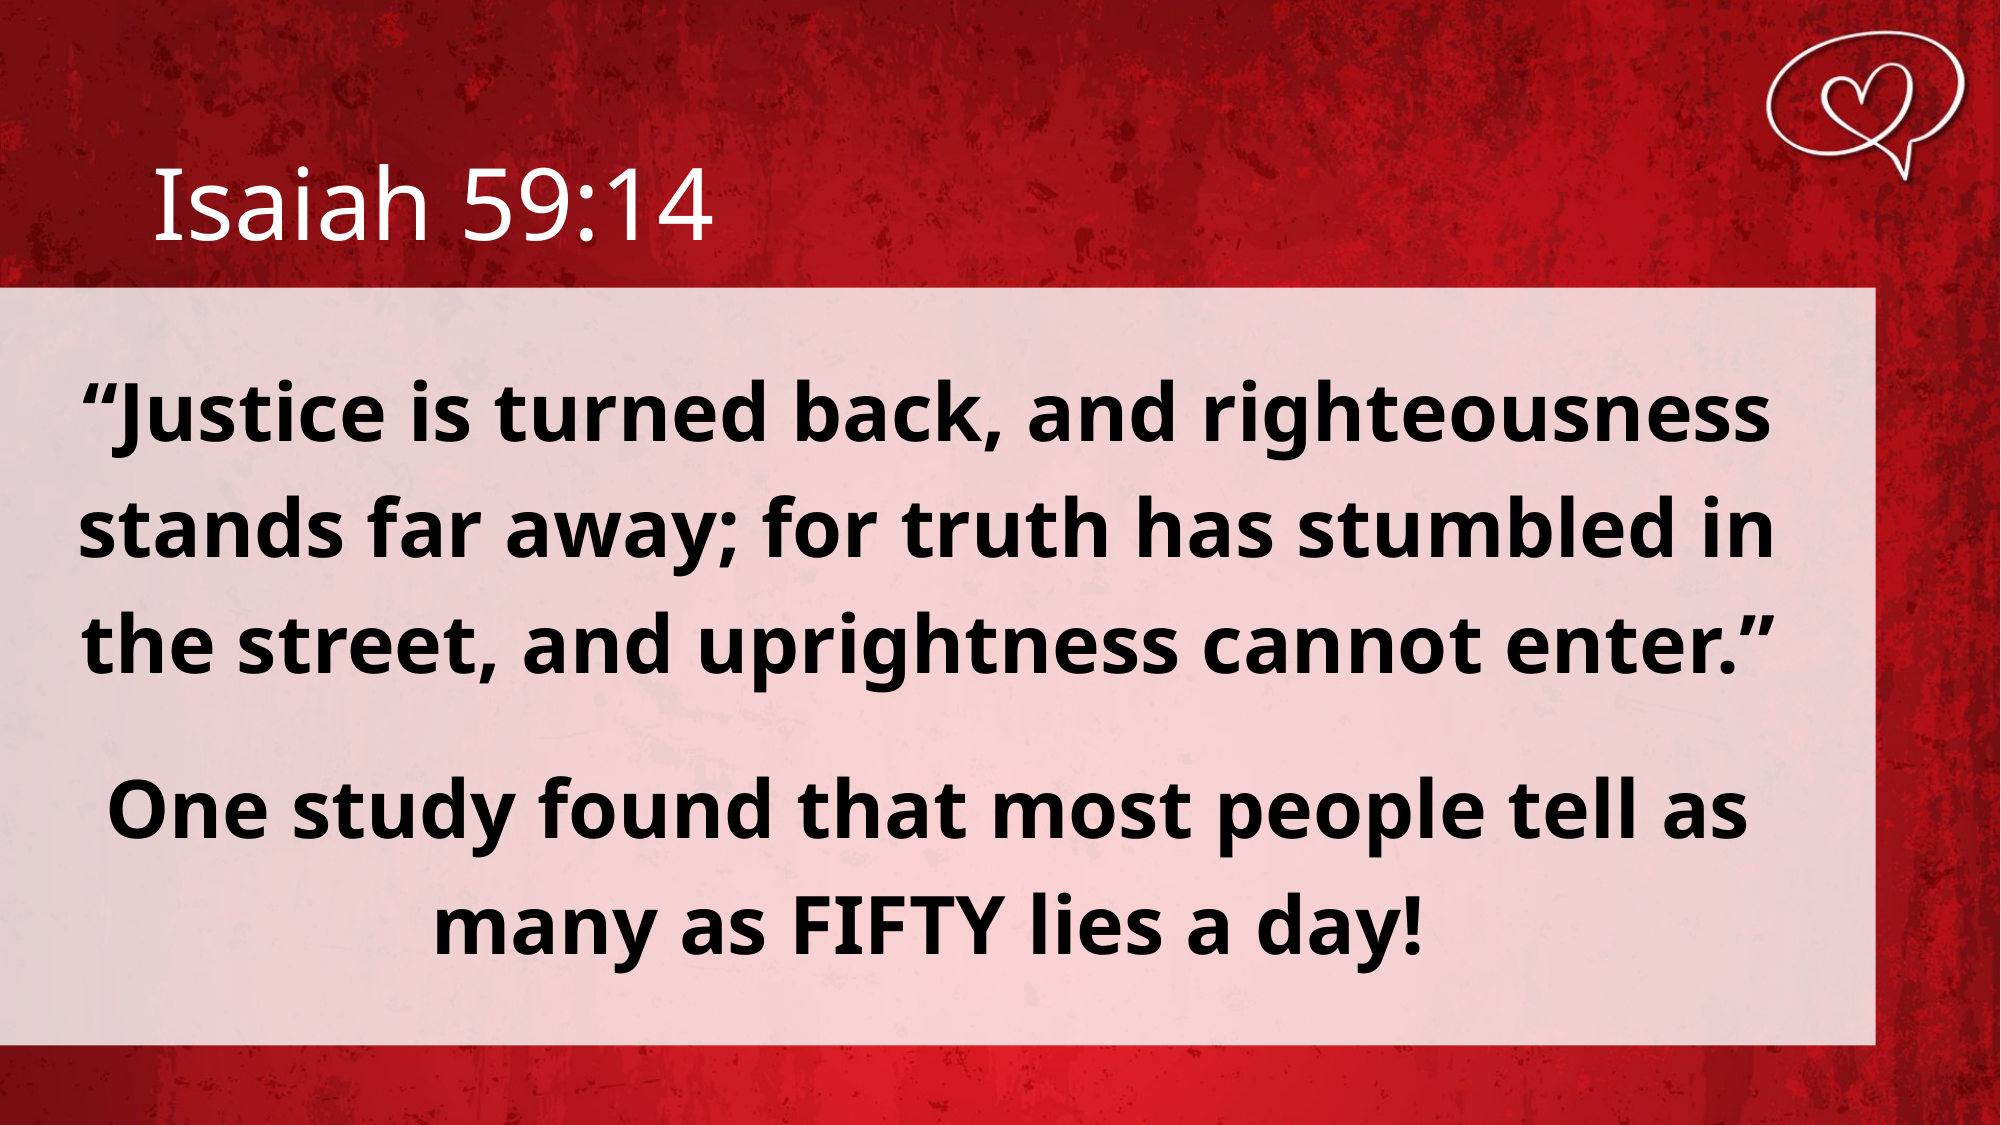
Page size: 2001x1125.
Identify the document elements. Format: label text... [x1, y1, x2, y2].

picture [0, 0, 2001, 1125]
title Isaiah 59:14 [137, 59, 1863, 271]
list “Justice is turned back, and righteousness stands far away; for truth has stumbled in the street, and uprightness cannot enter.” One study found that most people tell as many as FIFTY lies a day! [40, 286, 1816, 1026]
